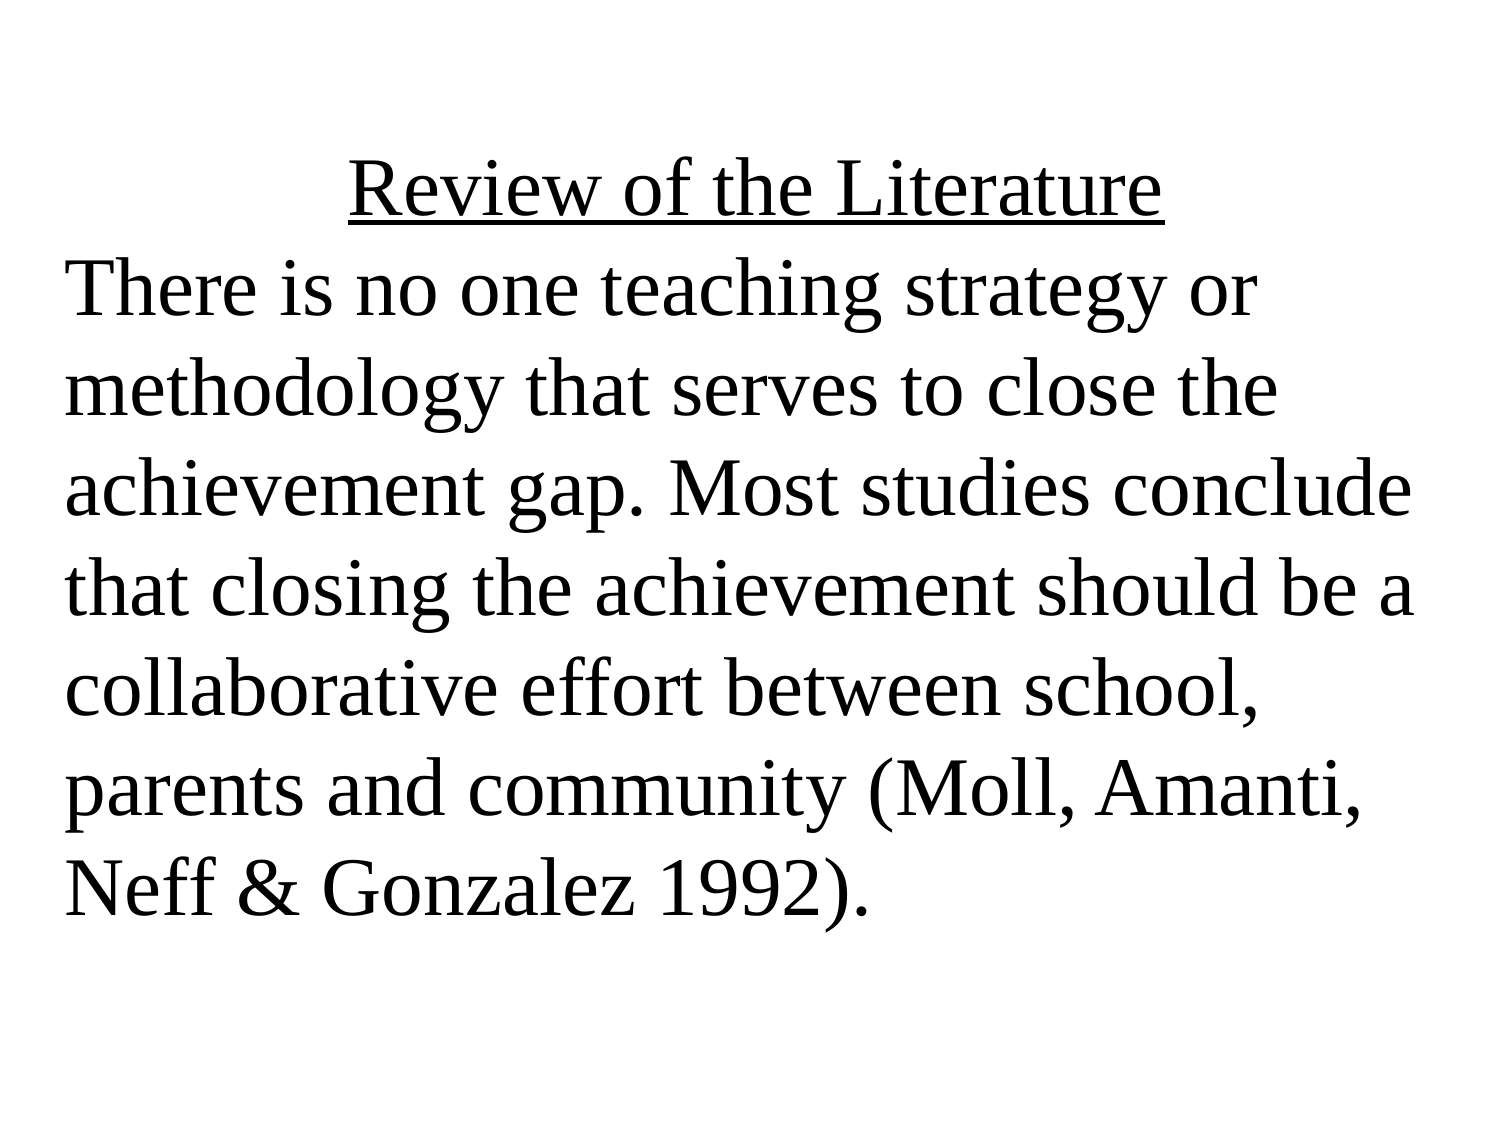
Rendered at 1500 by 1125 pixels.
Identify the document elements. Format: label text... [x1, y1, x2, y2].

text_box Review of the Literature There is no one teaching strategy or methodology that serves to close the achievement gap. Most studies conclude that closing the achievement should be a collaborative effort between school, parents and community (Moll, Amanti, Neff & Gonzalez 1992). [49, 24, 1463, 940]
